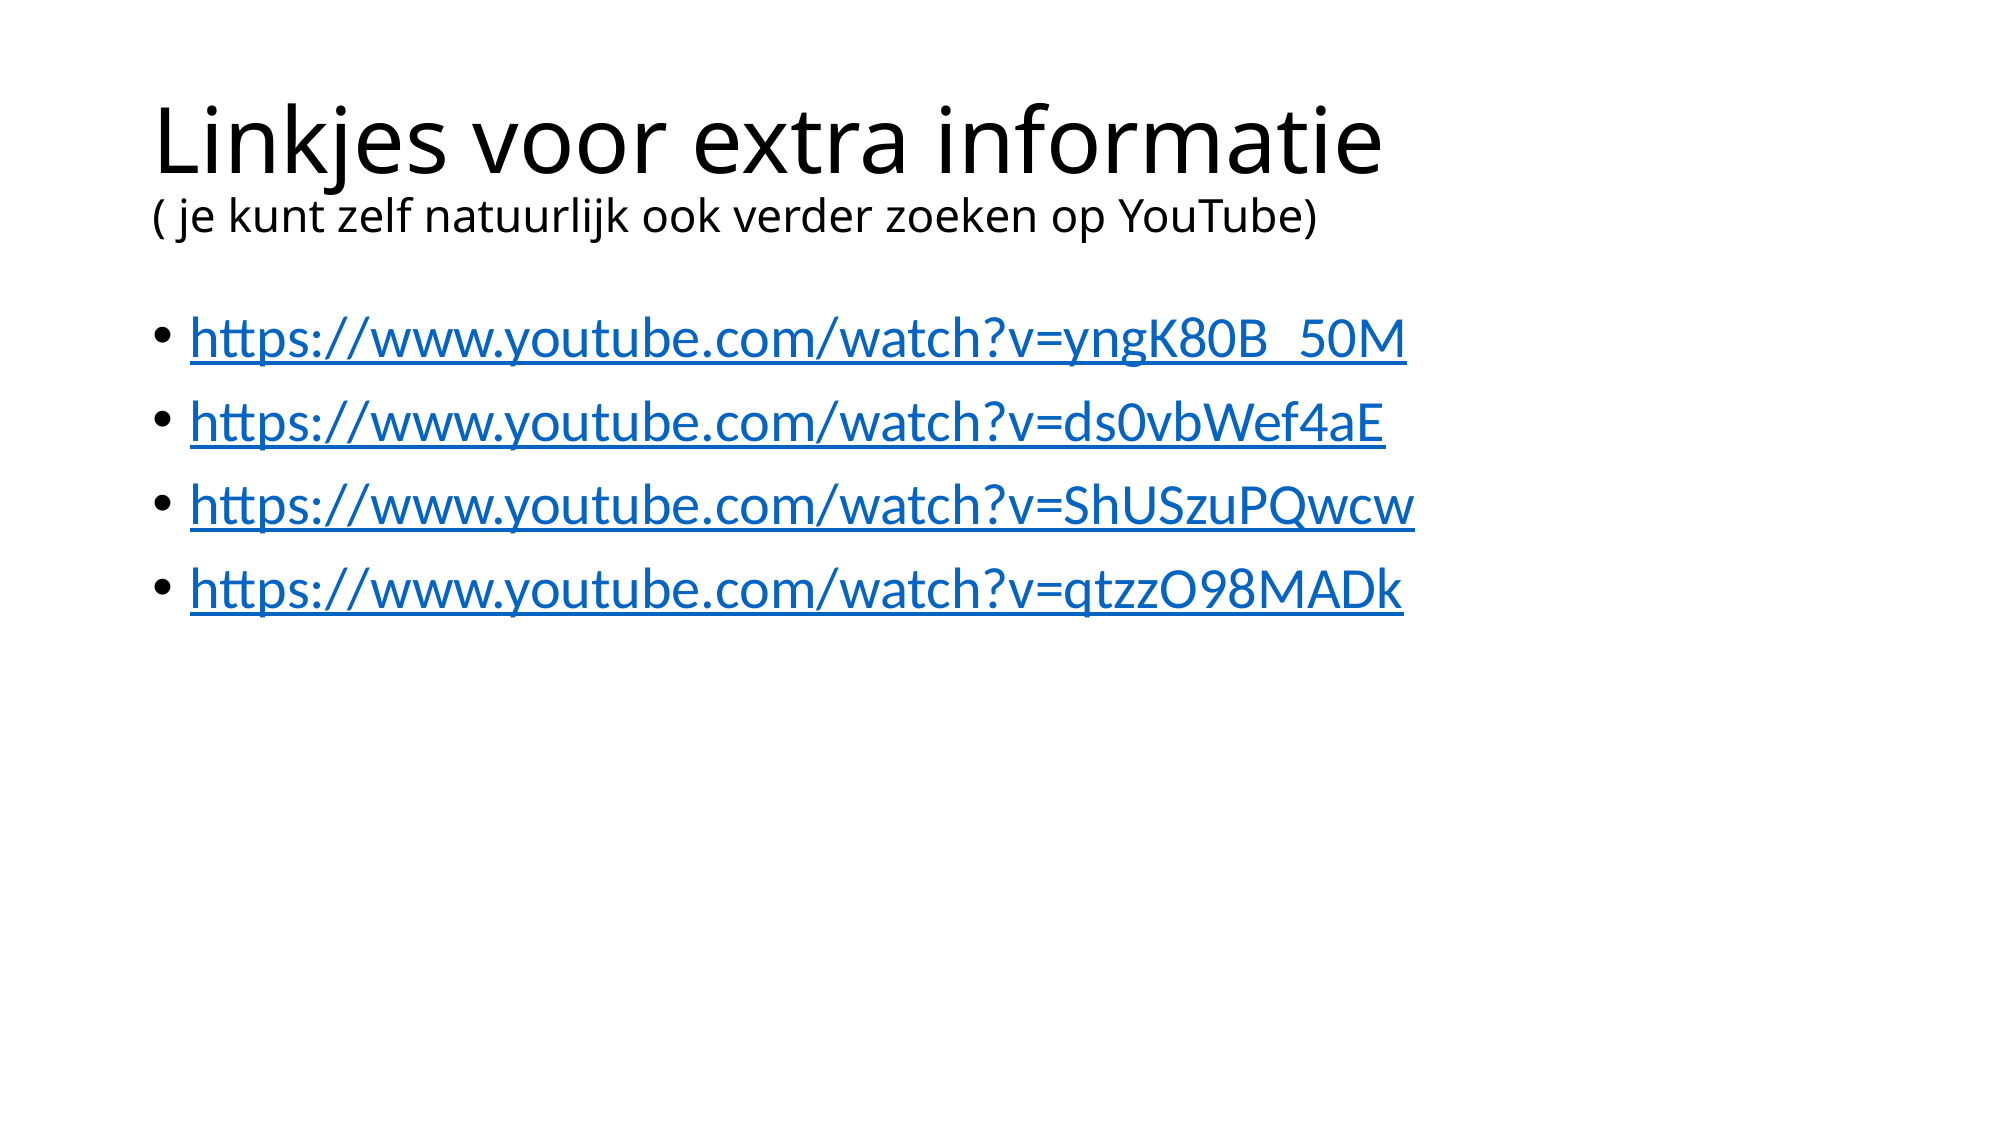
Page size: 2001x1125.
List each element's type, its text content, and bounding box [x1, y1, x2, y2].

title Linkjes voor extra informatie ( je kunt zelf natuurlijk ook verder zoeken op YouTube) [137, 59, 1863, 278]
list https://www.youtube.com/watch?v=yngK80B_50M https://www.youtube.com/watch?v=ds0vbWef4aE https://www.youtube.com/watch?v=ShUSzuPQwcw https://www.youtube.com/watch?v=qtzzO98MADk [137, 299, 1863, 1014]
